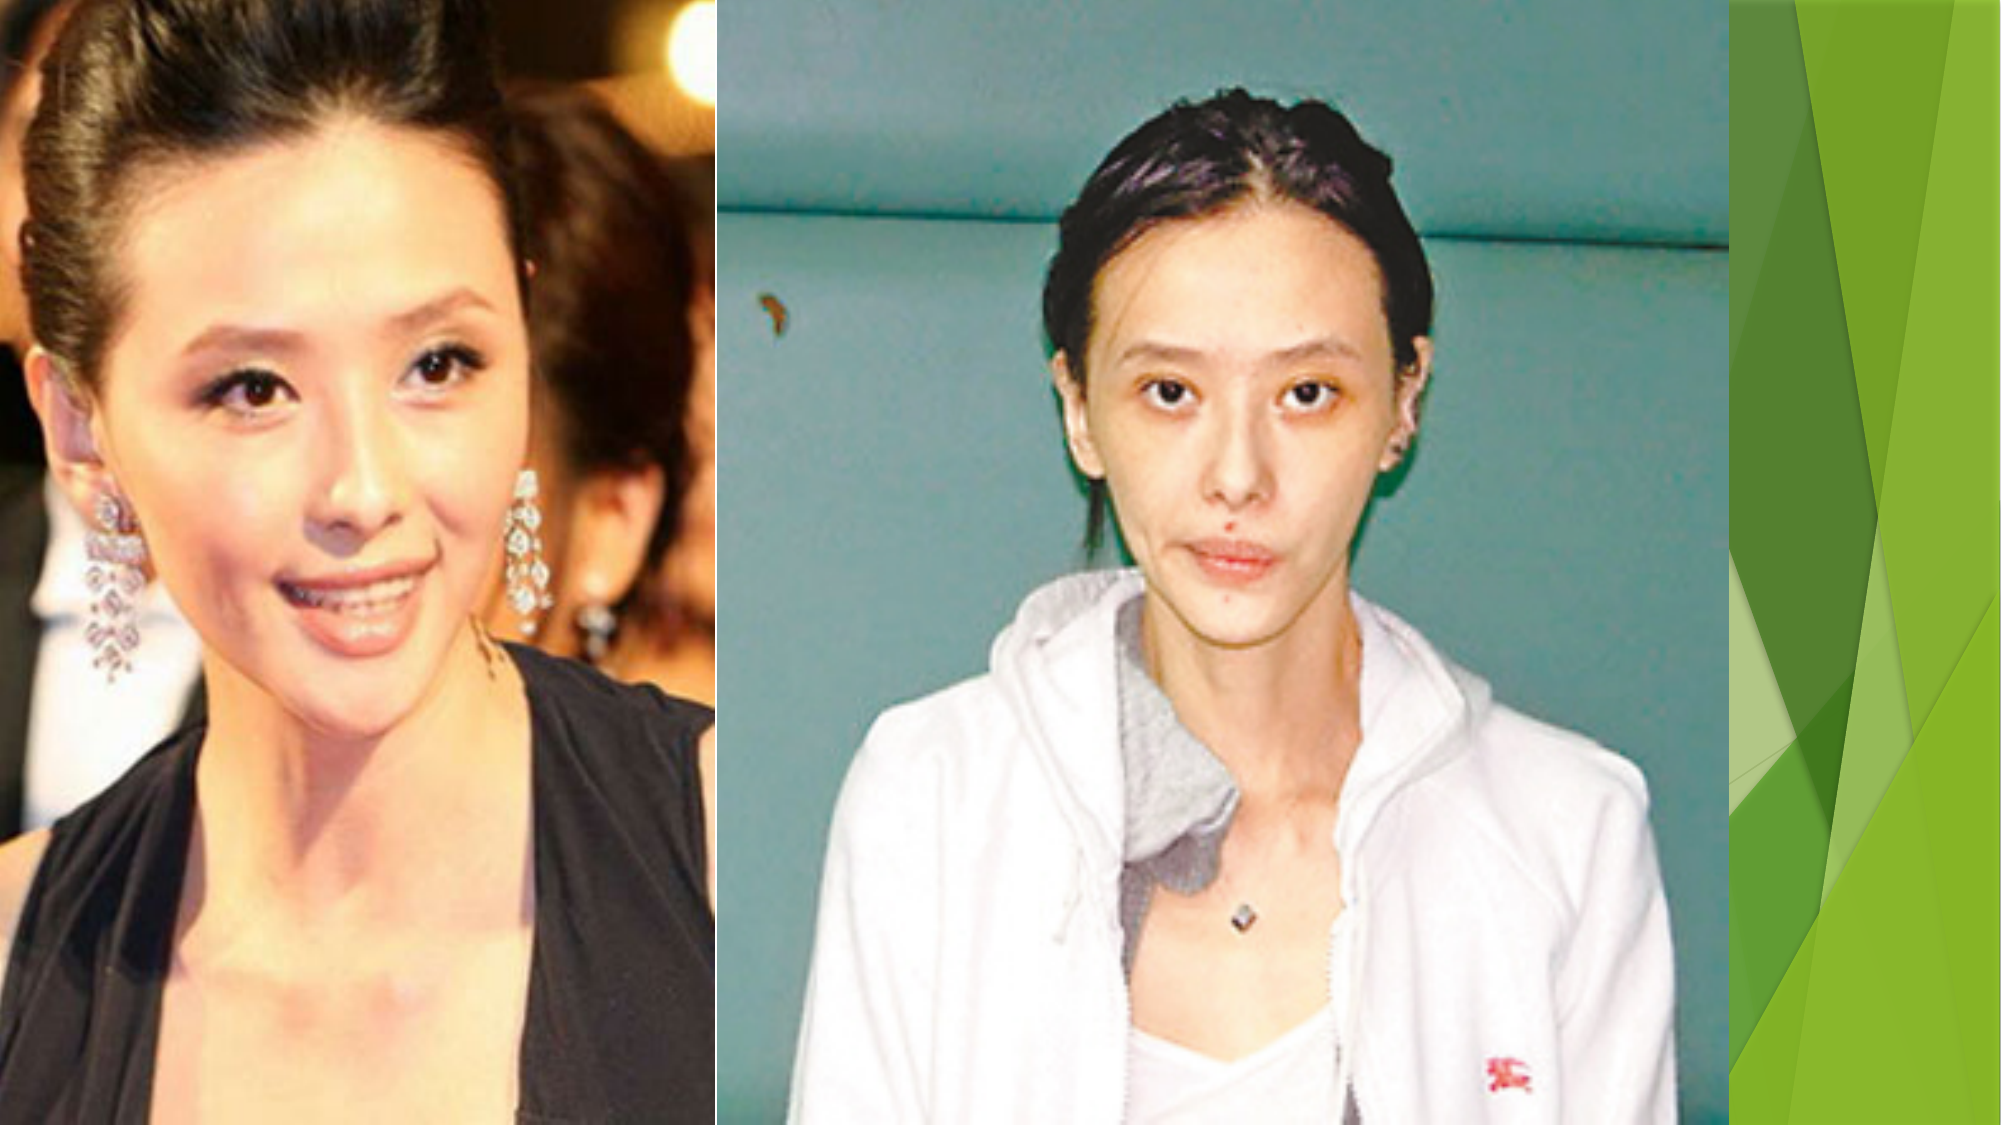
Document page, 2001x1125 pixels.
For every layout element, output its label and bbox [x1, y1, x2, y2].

picture [0, 0, 715, 1125]
picture [717, 0, 1730, 1125]
